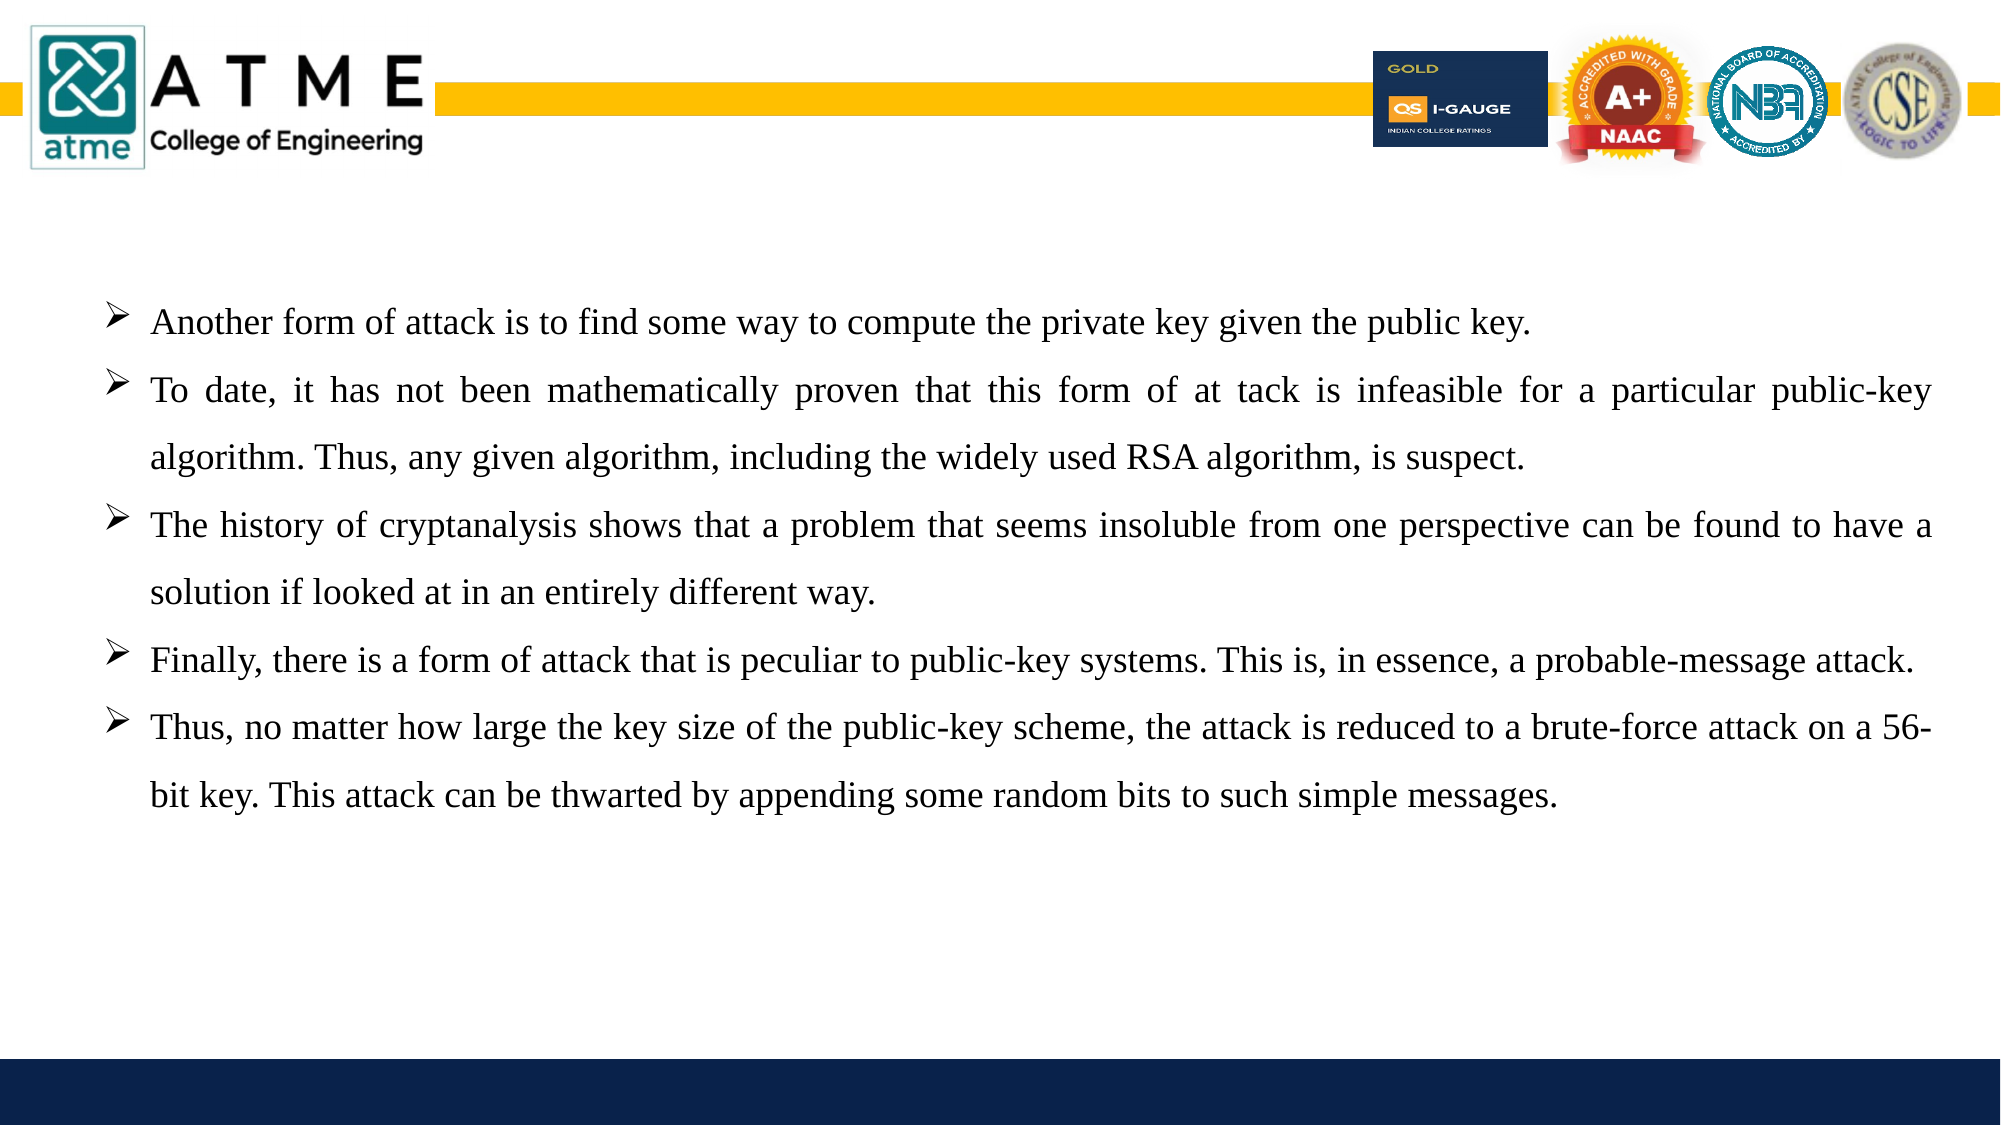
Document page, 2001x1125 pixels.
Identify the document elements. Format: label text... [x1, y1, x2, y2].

picture [22, 15, 435, 178]
picture [0, 1059, 2001, 1125]
text_box Another form of attack is to find some way to compute the private key given the public key. To date, it has not been mathematically proven that this form of at tack is infeasible for a particular public-key algorithm. Thus, any given algorithm, including the widely used RSA algorithm, is suspect. The history of cryptanalysis shows that a problem that seems insoluble from one perspective can be found to have a solution if looked at in an entirely different way. Finally, there is a form of attack that is peculiar to public-key systems. This is, in essence, a probable-message attack. Thus, no matter how large the key size of the public-key scheme, the attack is reduced to a brute-force attack on a 56-bit key. This attack can be thwarted by appending some random bits to such simple messages. [88, 267, 1950, 822]
picture [1840, 26, 1968, 176]
picture [1373, 20, 1828, 180]
